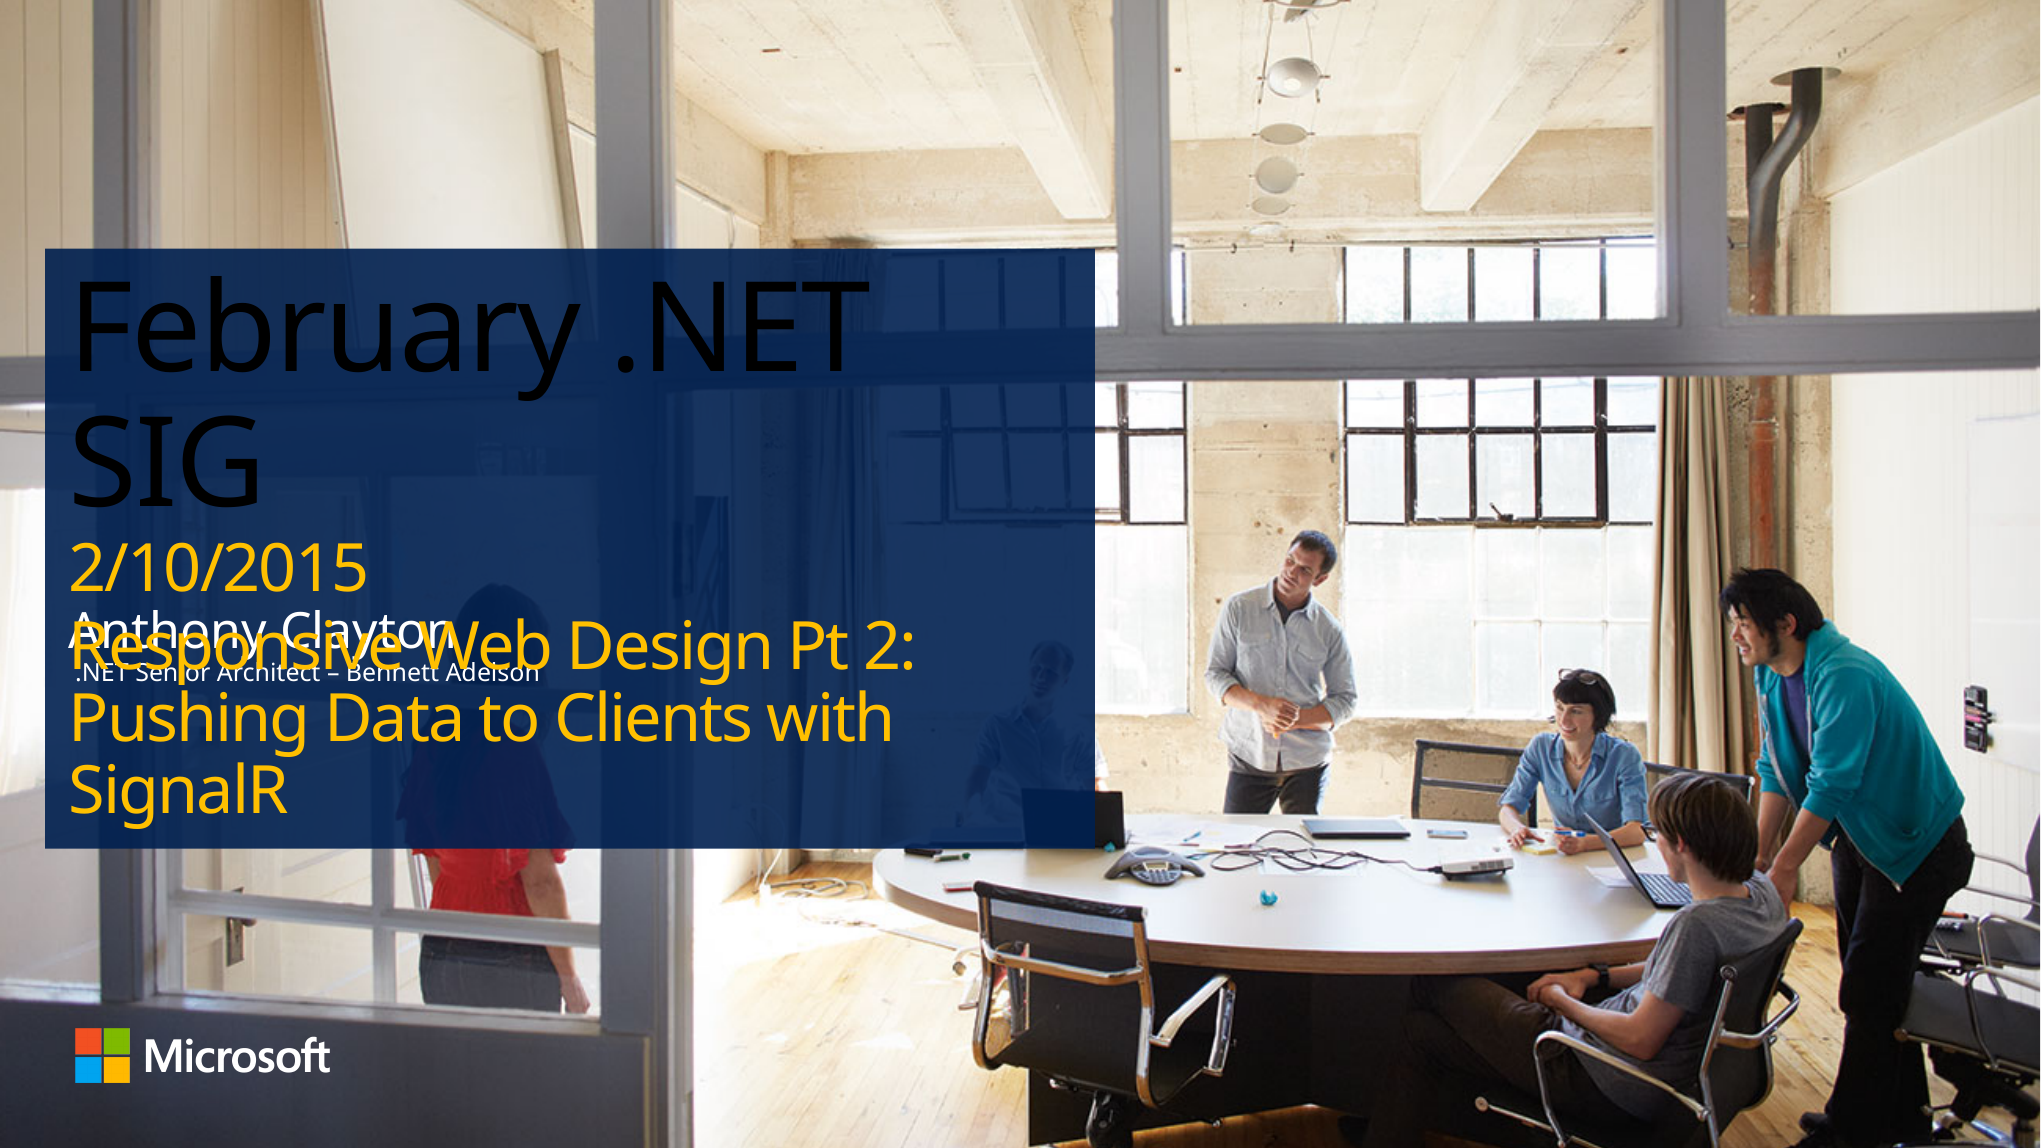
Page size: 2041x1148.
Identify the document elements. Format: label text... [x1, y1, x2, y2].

list Responsive Web Design Pt 2: Pushing Data to Clients with SignalR [45, 593, 1096, 849]
picture [0, 0, 2041, 1148]
title February .NET SIG 2/10/2015 Anthony Clayton .NET Senior Architect – Bennett Adelson [44, 248, 1095, 594]
